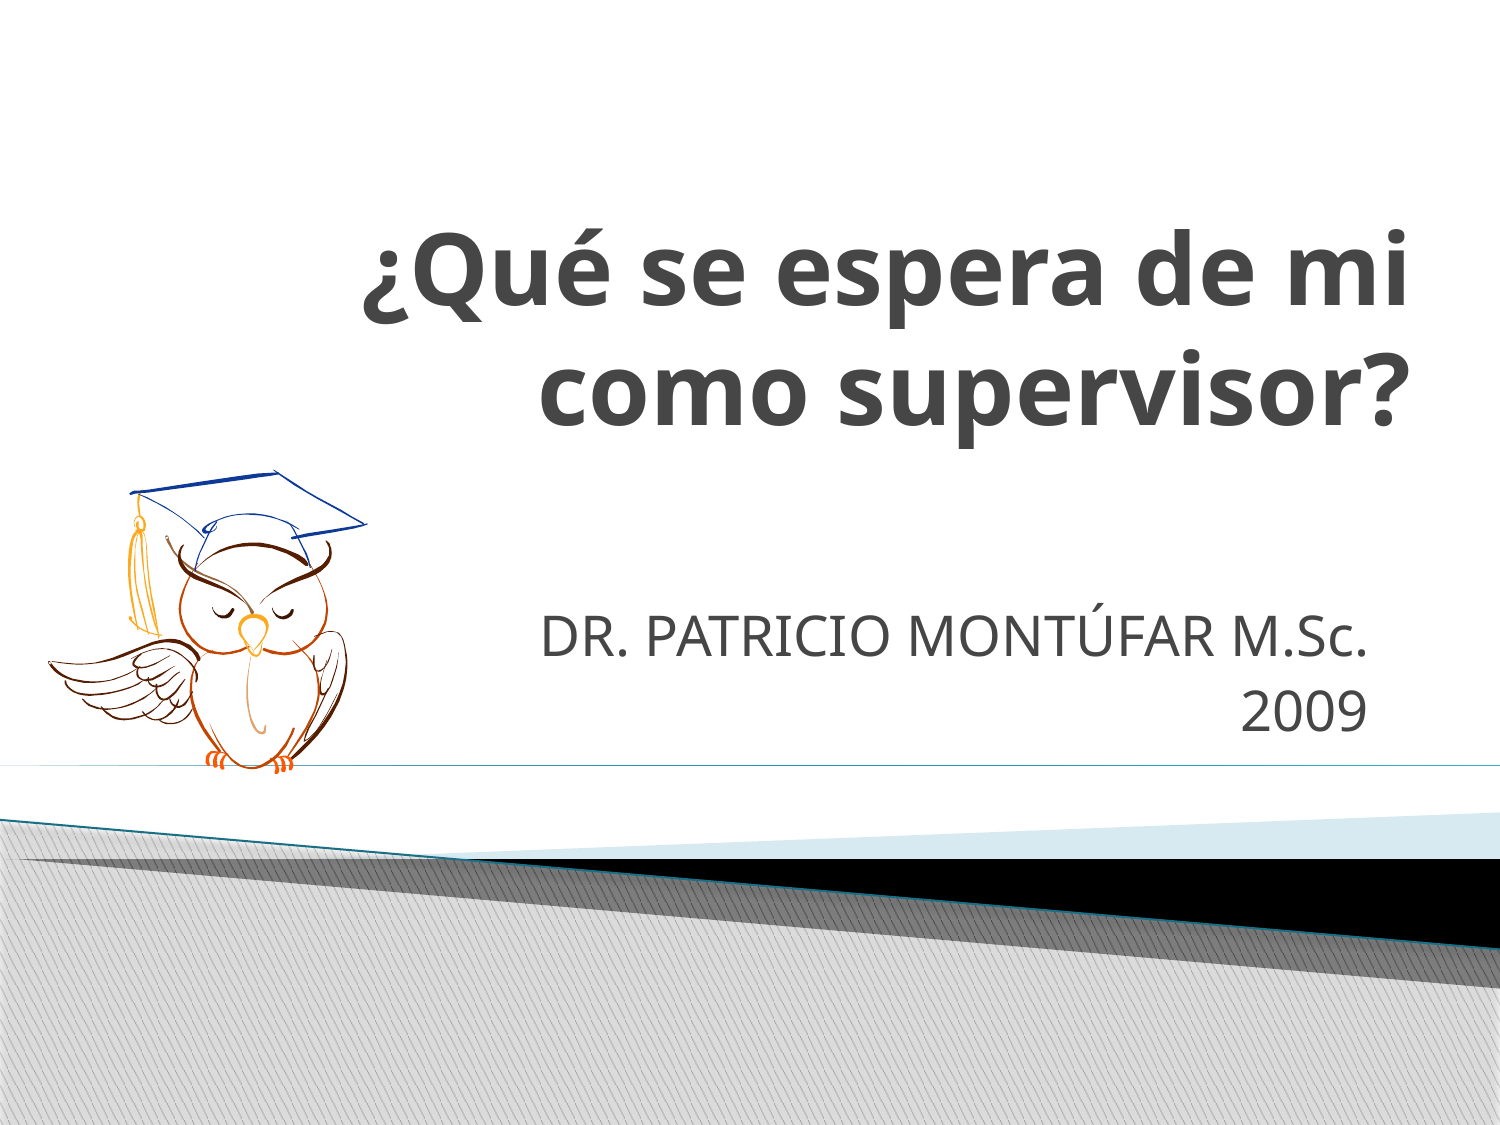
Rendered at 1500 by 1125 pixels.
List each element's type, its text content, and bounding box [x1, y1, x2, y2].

subtitle DR. PATRICIO MONTÚFAR M.Sc. 2009 [112, 592, 1388, 790]
title ¿Qué se espera de mi como supervisor? [152, 152, 1428, 453]
picture [0, 468, 369, 776]
picture [5, 859, 1500, 989]
